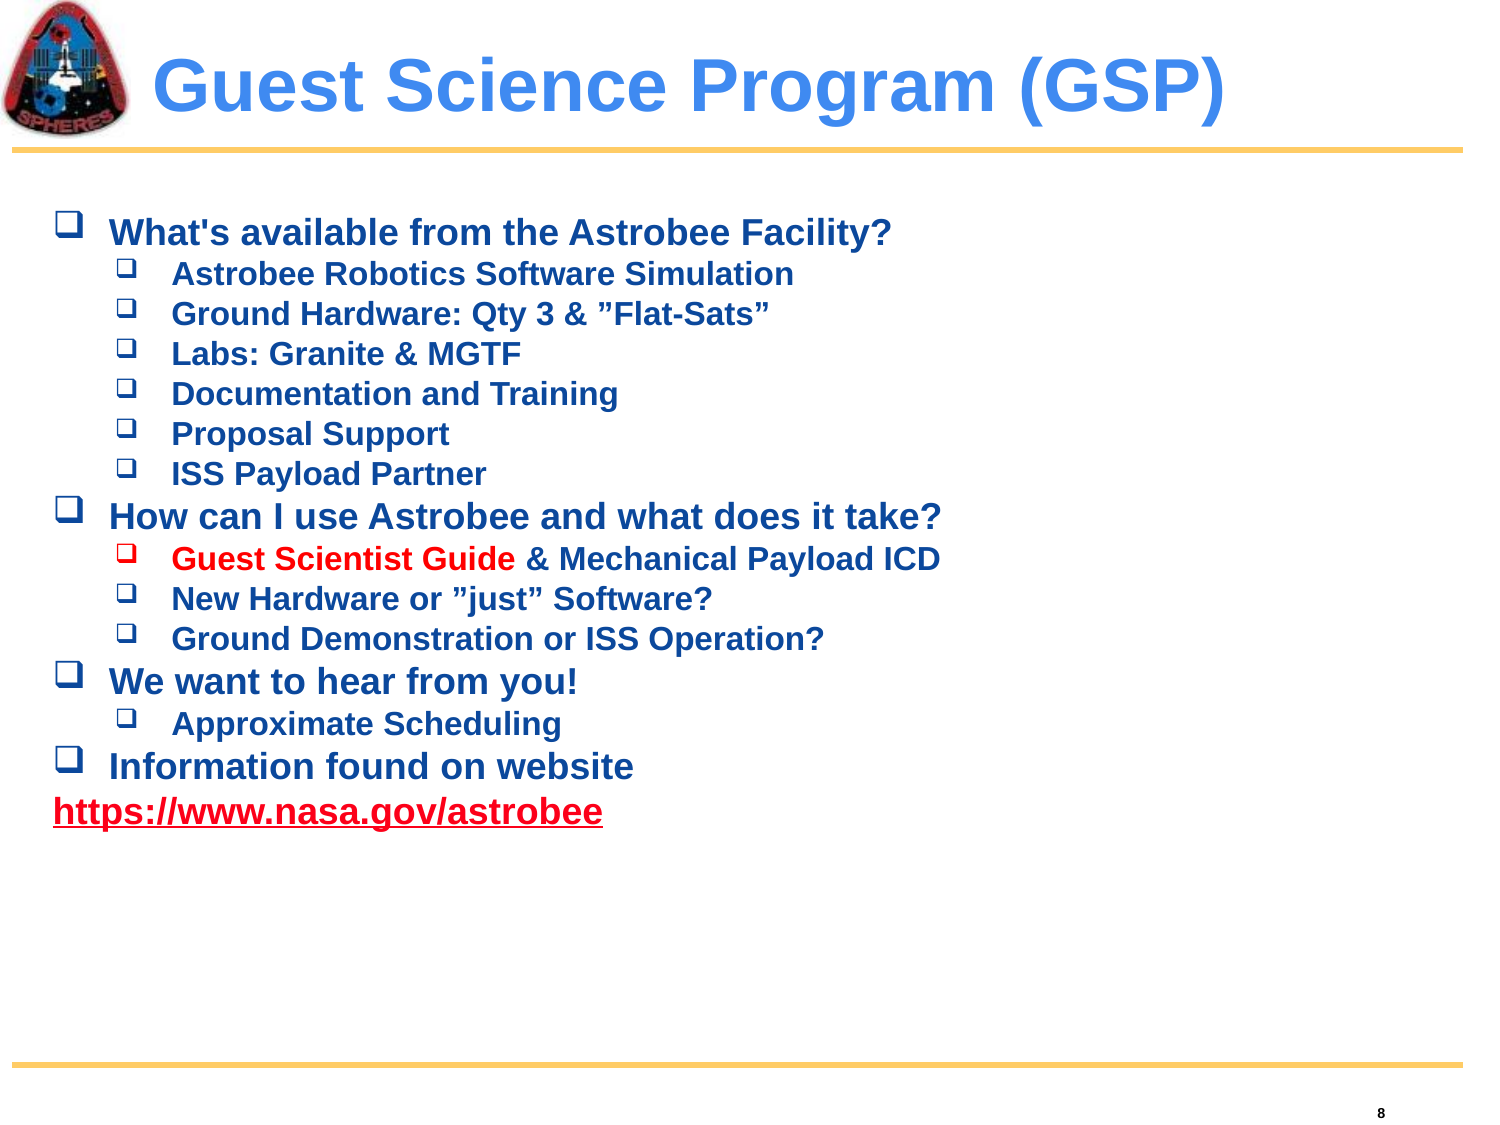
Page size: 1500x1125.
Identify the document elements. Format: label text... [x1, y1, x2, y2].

title Guest Science Program (GSP) [137, 24, 1451, 138]
list What's available from the Astrobee Facility? Astrobee Robotics Software Simulation Ground Hardware: Qty 3 & ”Flat-Sats” Labs: Granite & MGTF Documentation and Training Proposal Support ISS Payload Partner How can I use Astrobee and what does it take? Guest Scientist Guide & Mechanical Payload ICD New Hardware or ”just” Software? Ground Demonstration or ISS Operation? We want to hear from you! Approximate Scheduling Information found on website https://www.nasa.gov/astrobee [37, 199, 1500, 1063]
picture [0, 0, 131, 139]
